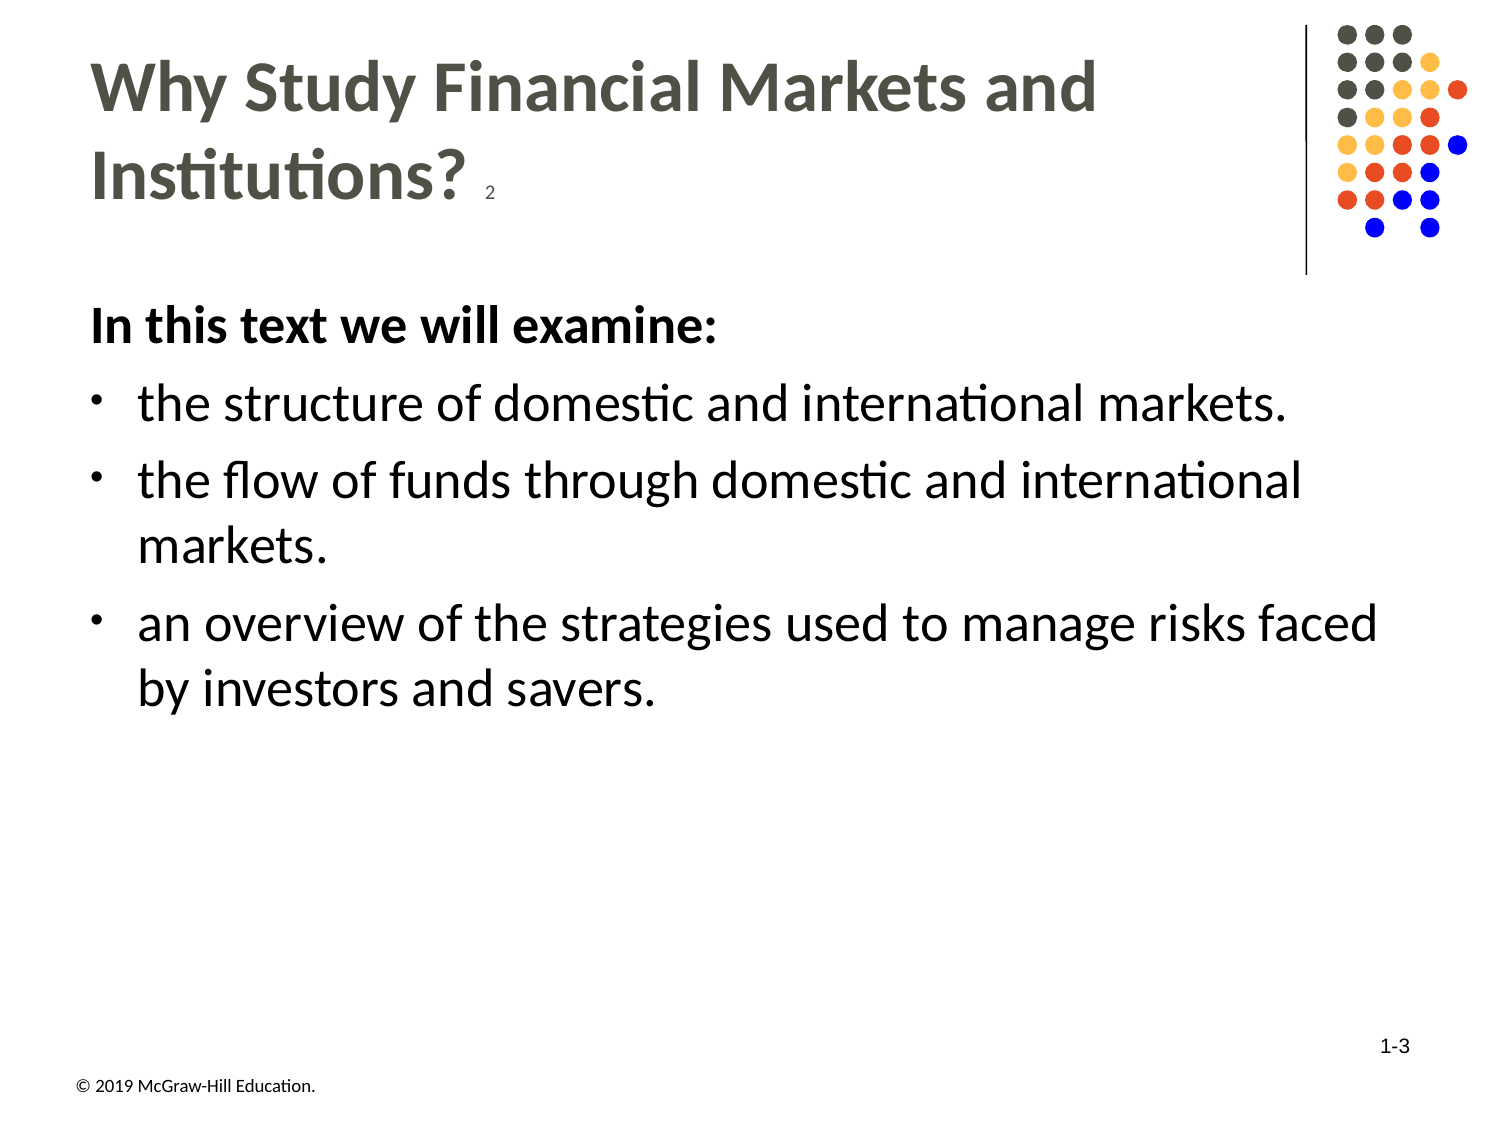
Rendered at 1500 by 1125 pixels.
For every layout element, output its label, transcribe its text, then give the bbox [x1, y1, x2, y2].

title Why Study Financial Markets and Institutions? 2 [75, 20, 1313, 233]
list In this text we will examine: the structure of domestic and international markets. the flow of funds through domestic and international markets. an overview of the strategies used to manage risks faced by investors and savers. [75, 282, 1425, 1006]
slide_number 1-3 [1074, 1025, 1425, 1100]
